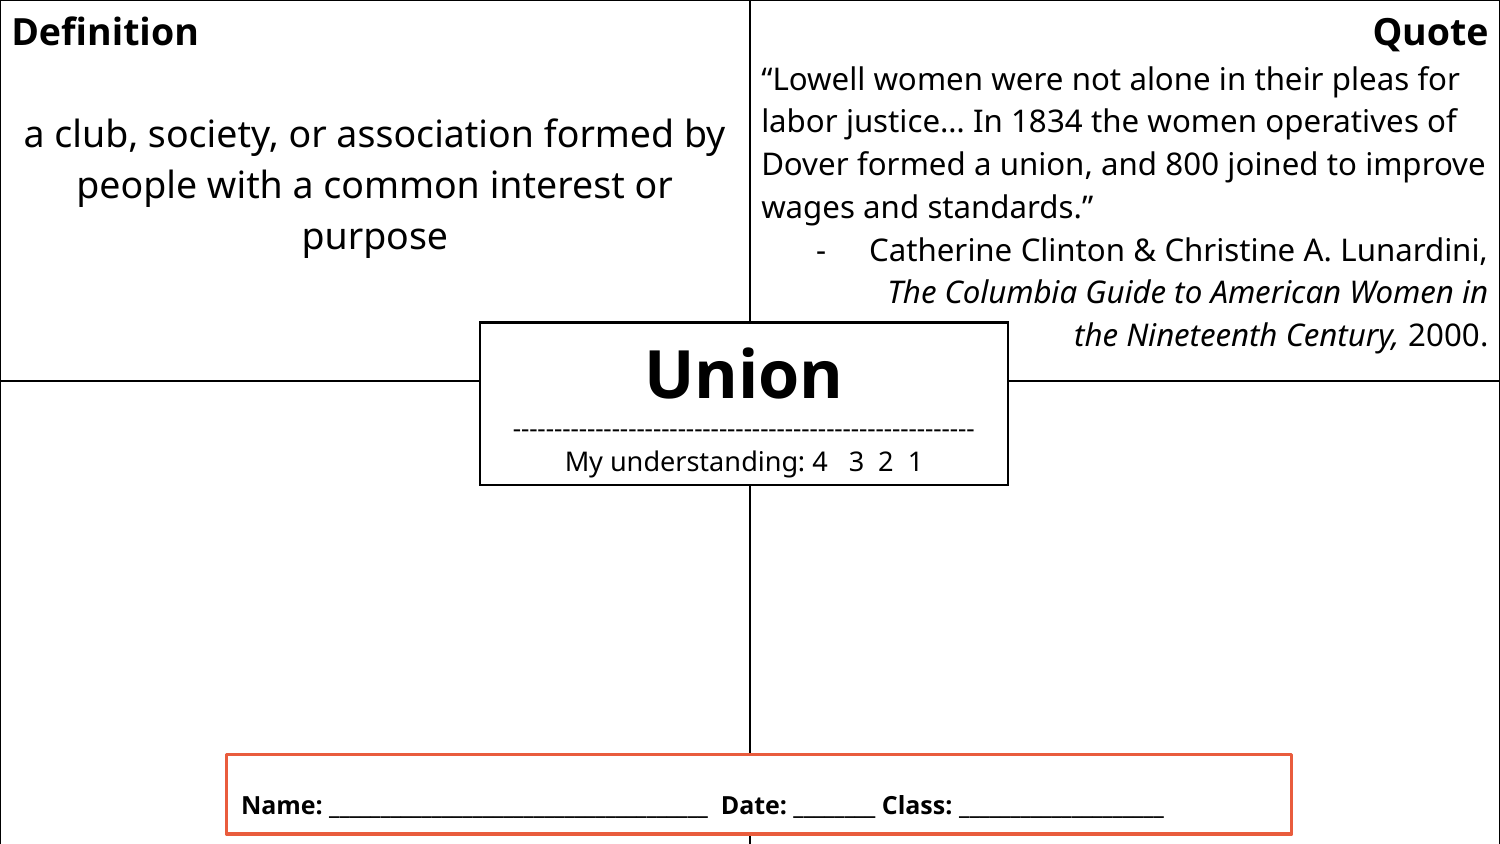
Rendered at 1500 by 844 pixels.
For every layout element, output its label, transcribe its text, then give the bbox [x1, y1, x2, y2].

table_header Quote “Lowell women were not alone in their pleas for labor justice… In 1834 the women operatives of Dover formed a union, and 800 joined to improve wages and standards.” Catherine Clinton & Christine A. Lunardini, The Columbia Guide to American Women in the Nineteenth Century, 2000. [751, 1, 1499, 380]
text_box Name: _____________________________________ Date: ________ Class: ____________________ [226, 754, 1292, 834]
text_box Union -------------------------------------------------------- My understanding: 4 3 2 1 [480, 322, 1008, 486]
table_cell Question [751, 382, 1499, 844]
table_cell Illustration [1, 382, 749, 844]
table_header Definition a club, society, or association formed by people with a common interest or purpose [1, 1, 749, 380]
